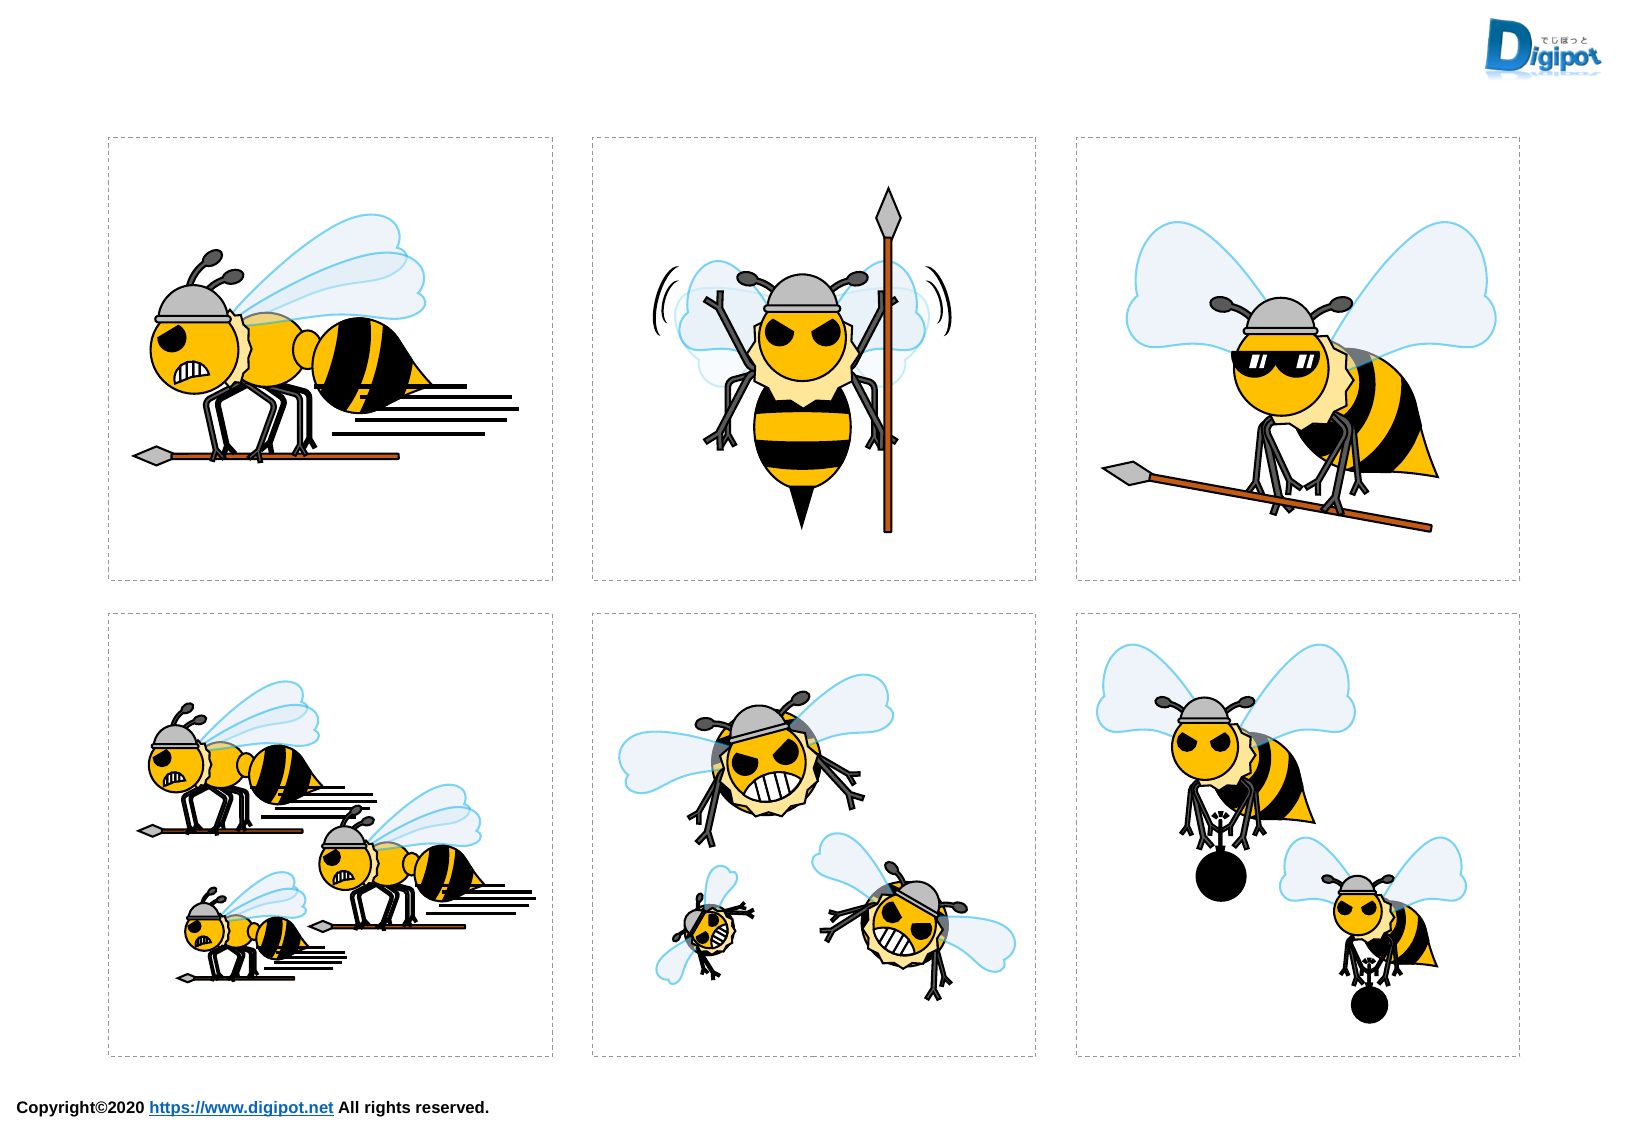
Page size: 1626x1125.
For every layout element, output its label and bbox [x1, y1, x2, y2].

text_box [138, 693, 535, 983]
text_box [655, 188, 950, 533]
text_box [1100, 232, 1490, 510]
text_box [133, 233, 518, 466]
text_box [1100, 651, 1464, 1023]
picture [1485, 18, 1602, 82]
text_box [626, 702, 1010, 998]
